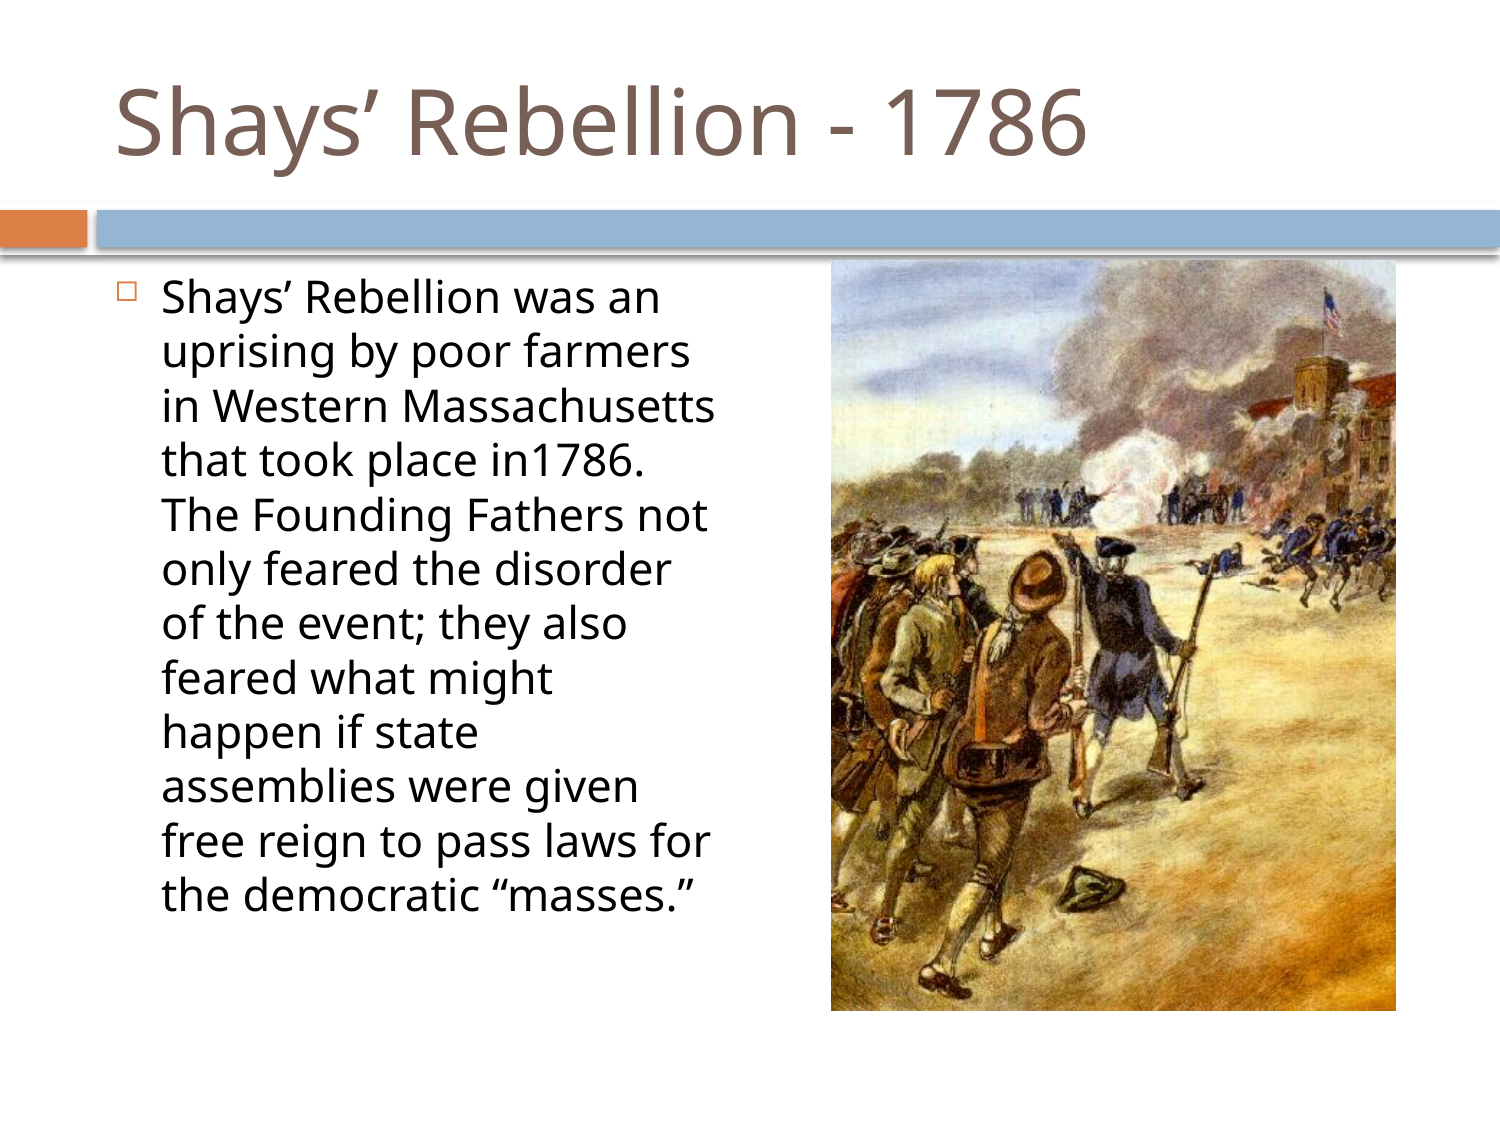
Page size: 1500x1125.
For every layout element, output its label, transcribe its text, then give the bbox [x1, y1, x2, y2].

title Shays’ Rebellion - 1786 [99, 37, 1438, 200]
list Shays’ Rebellion was an uprising by poor farmers in Western Massachusetts that took place in1786. The Founding Fathers not only feared the disorder of the event; they also feared what might happen if state assemblies were given free reign to pass laws for the democratic “masses.” [99, 260, 738, 1011]
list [831, 260, 1396, 1011]
